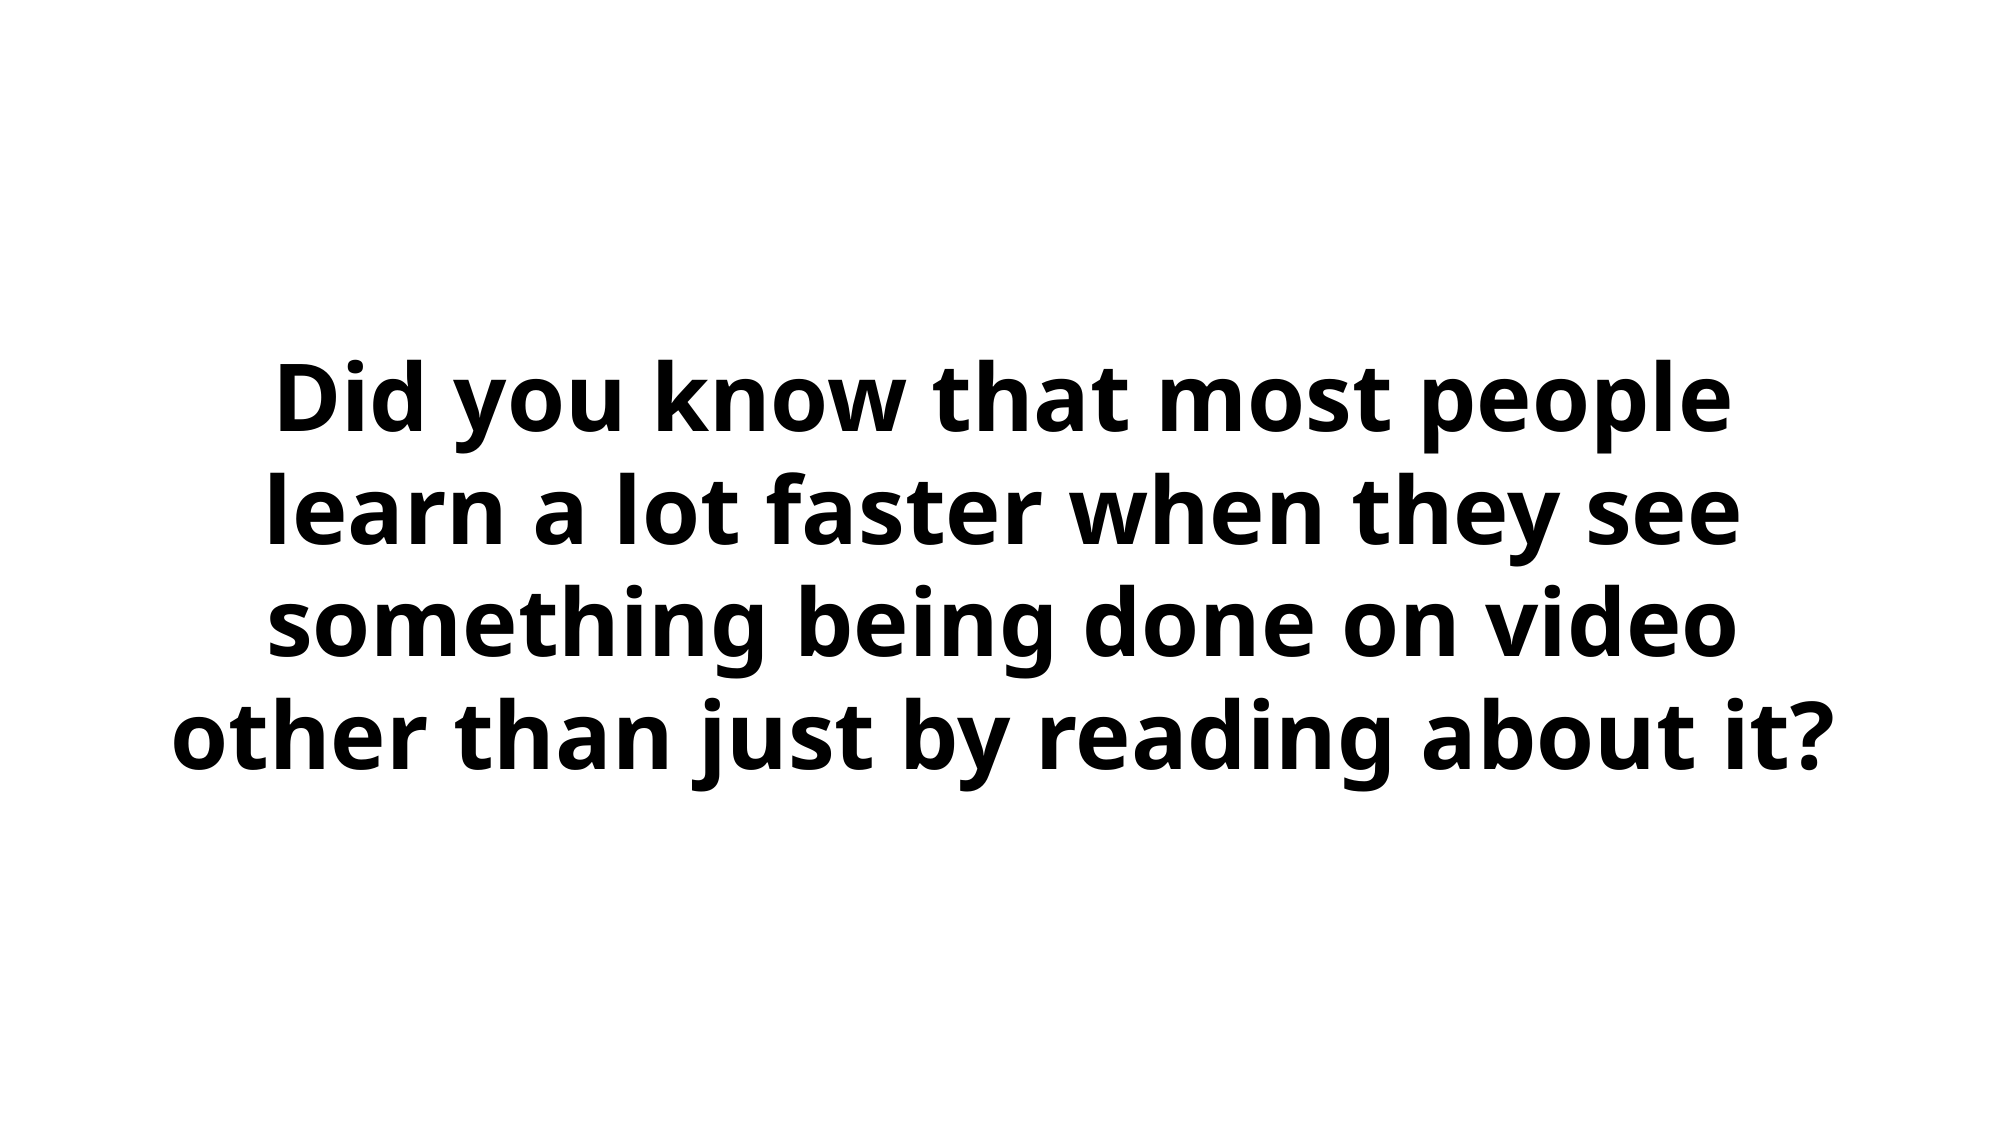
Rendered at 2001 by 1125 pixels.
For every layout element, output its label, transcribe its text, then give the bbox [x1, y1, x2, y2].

text_box Did you know that most people learn a lot faster when they see something being done on video other than just by reading about it? [143, 330, 1863, 796]
